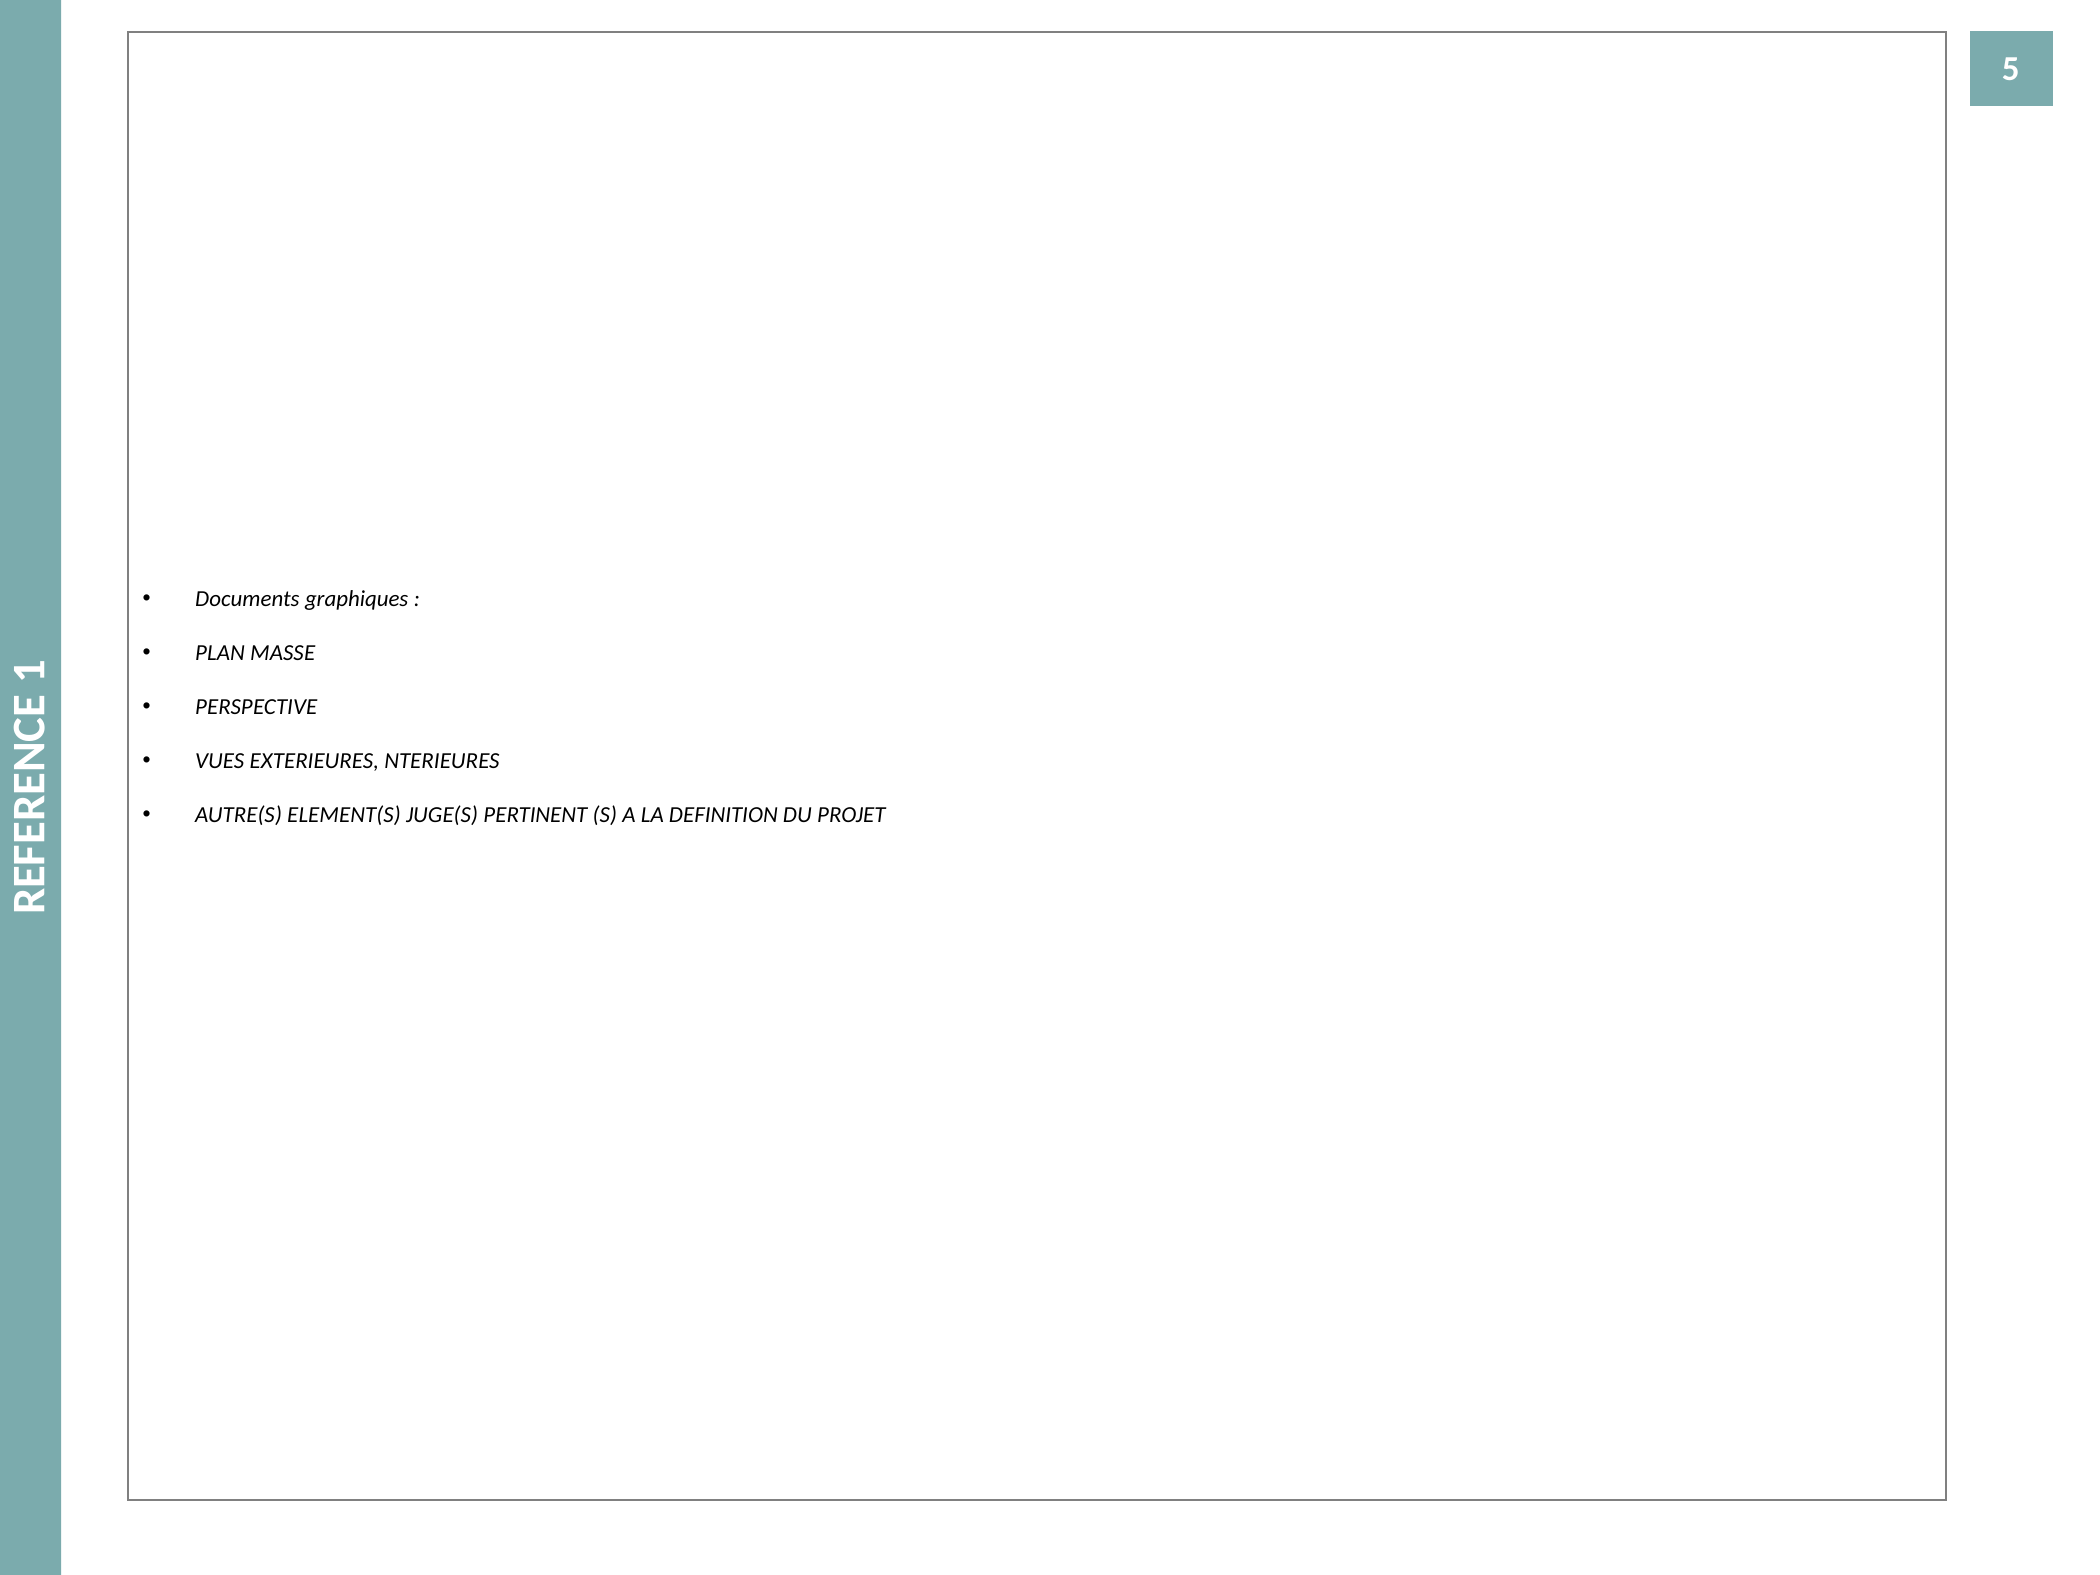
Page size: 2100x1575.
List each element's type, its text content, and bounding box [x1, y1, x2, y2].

list Documents graphiques : PLAN MASSE PERSPECTIVE VUES EXTERIEURES, NTERIEURES AUTRE(S) ELEMENT(S) JUGE(S) PERTINENT (S) A LA DEFINITION DU PROJET [127, 31, 1947, 1501]
text_box REFERENCE 1 [0, 0, 62, 1575]
picture [1970, 31, 2053, 106]
